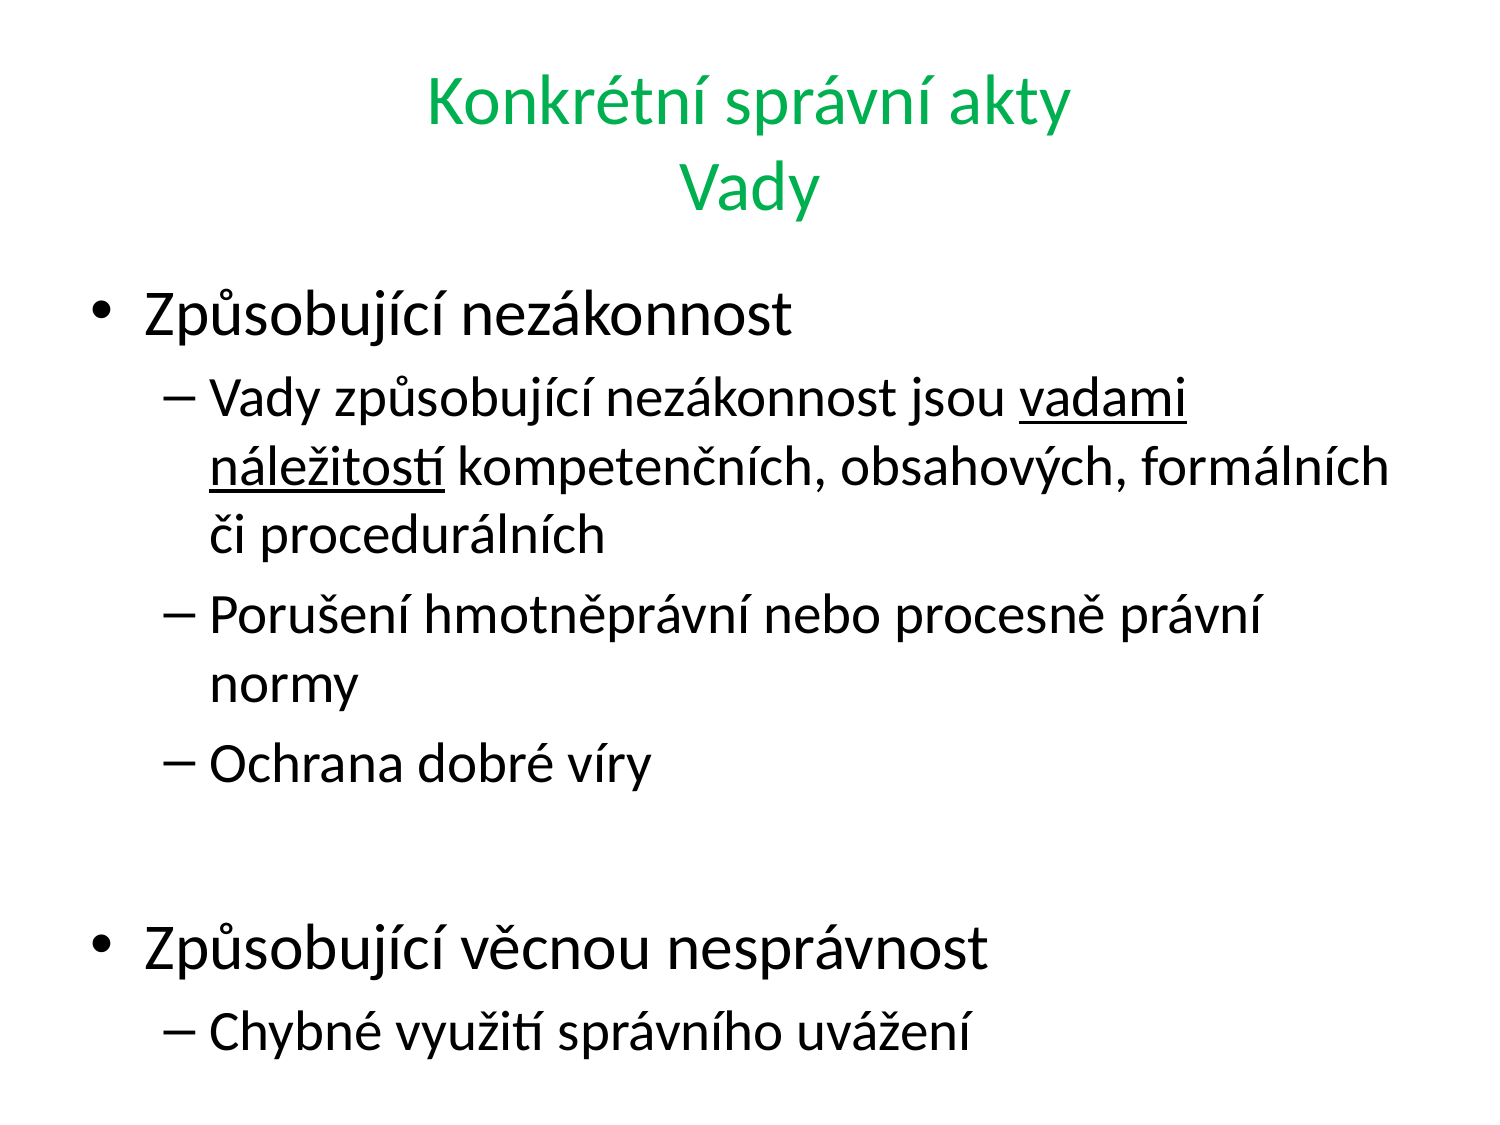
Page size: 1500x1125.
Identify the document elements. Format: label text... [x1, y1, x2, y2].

list Způsobující nezákonnost Vady způsobující nezákonnost jsou vadami náležitostí kompetenčních, obsahových, formálních či procedurálních Porušení hmotněprávní nebo procesně právní normy Ochrana dobré víry Způsobující věcnou nesprávnost Chybné využití správního uvážení [75, 262, 1425, 1071]
title Konkrétní správní akty Vady [75, 45, 1425, 233]
